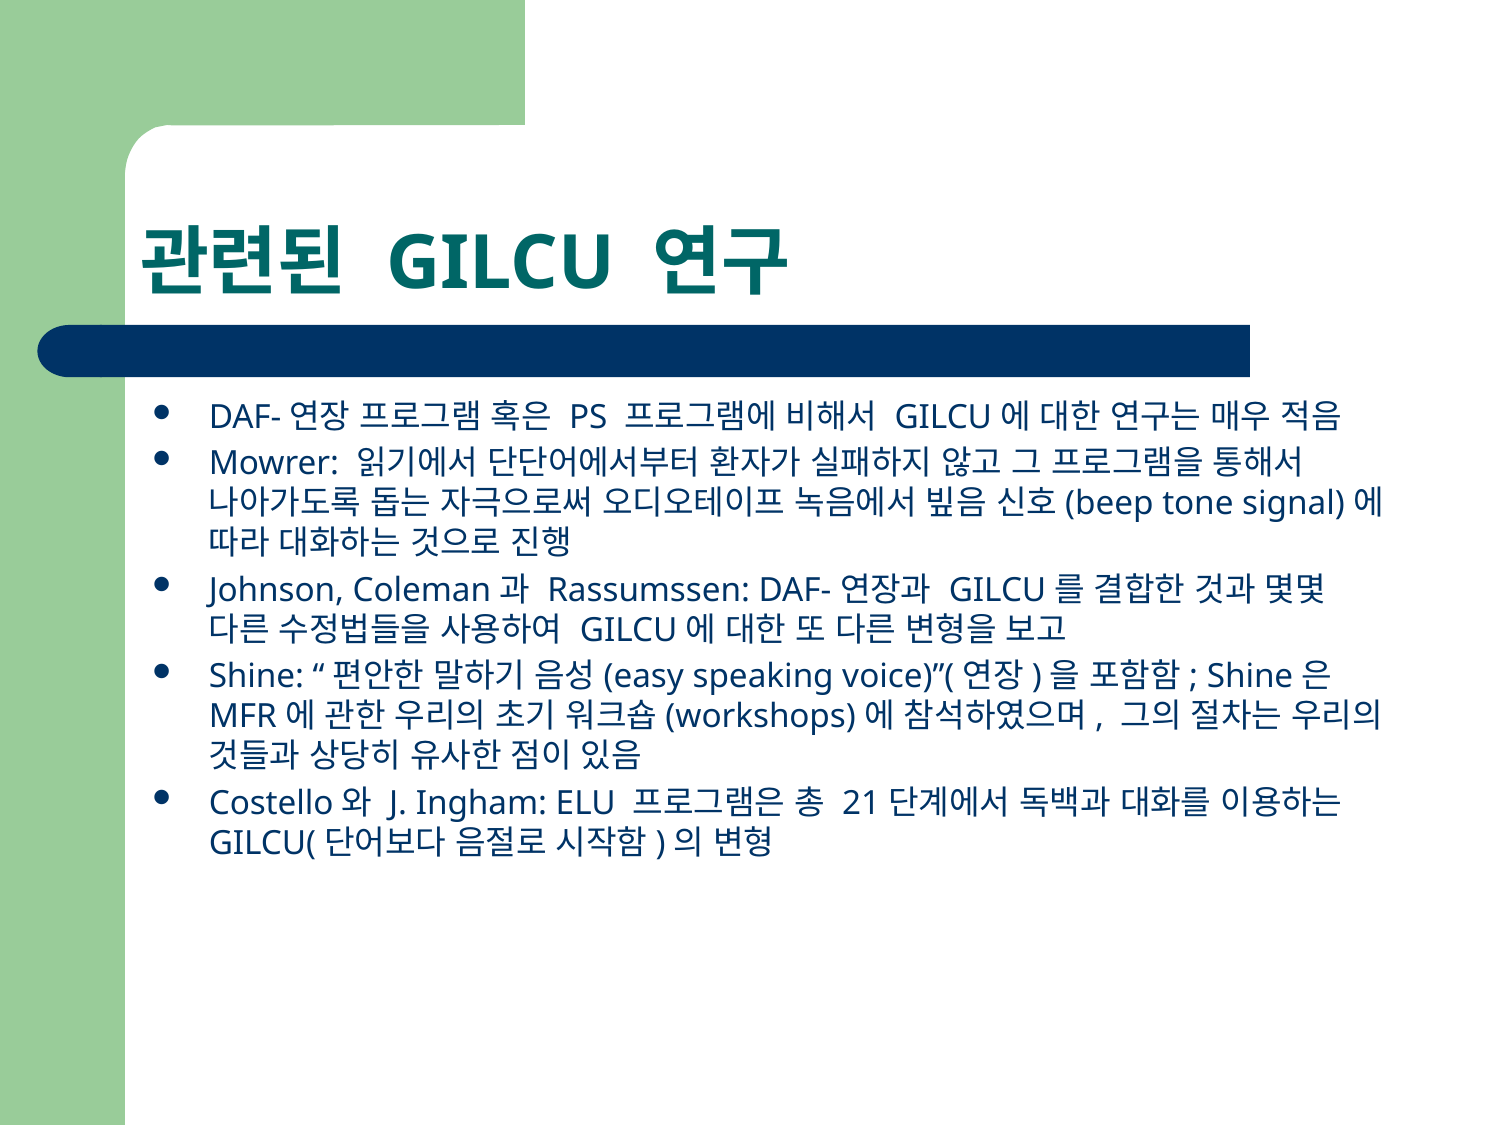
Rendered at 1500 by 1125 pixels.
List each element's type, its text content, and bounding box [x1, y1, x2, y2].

title 관련된 GILCU 연구 [124, 124, 1426, 313]
list DAF-연장 프로그램 혹은 PS 프로그램에 비해서 GILCU에 대한 연구는 매우 적음 Mowrer: 읽기에서 단단어에서부터 환자가 실패하지 않고 그 프로그램을 통해서 나아가도록 돕는 자극으로써 오디오테이프 녹음에서 빞음 신호(beep tone signal)에 따라 대화하는 것으로 진행 Johnson, Coleman과 Rassumssen: DAF-연장과 GILCU를 결합한 것과 몇몇 다른 수정법들을 사용하여 GILCU에 대한 또 다른 변형을 보고 Shine: “편안한 말하기 음성(easy speaking voice)”(연장)을 포함함; Shine은 MFR에 관한 우리의 초기 워크숍(workshops)에 참석하였으며, 그의 절차는 우리의 것들과 상당히 유사한 점이 있음 Costello와 J. Ingham: ELU 프로그램은 총 21단계에서 독백과 대화를 이용하는 GILCU(단어보다 음절로 시작함)의 변형 [137, 387, 1400, 999]
